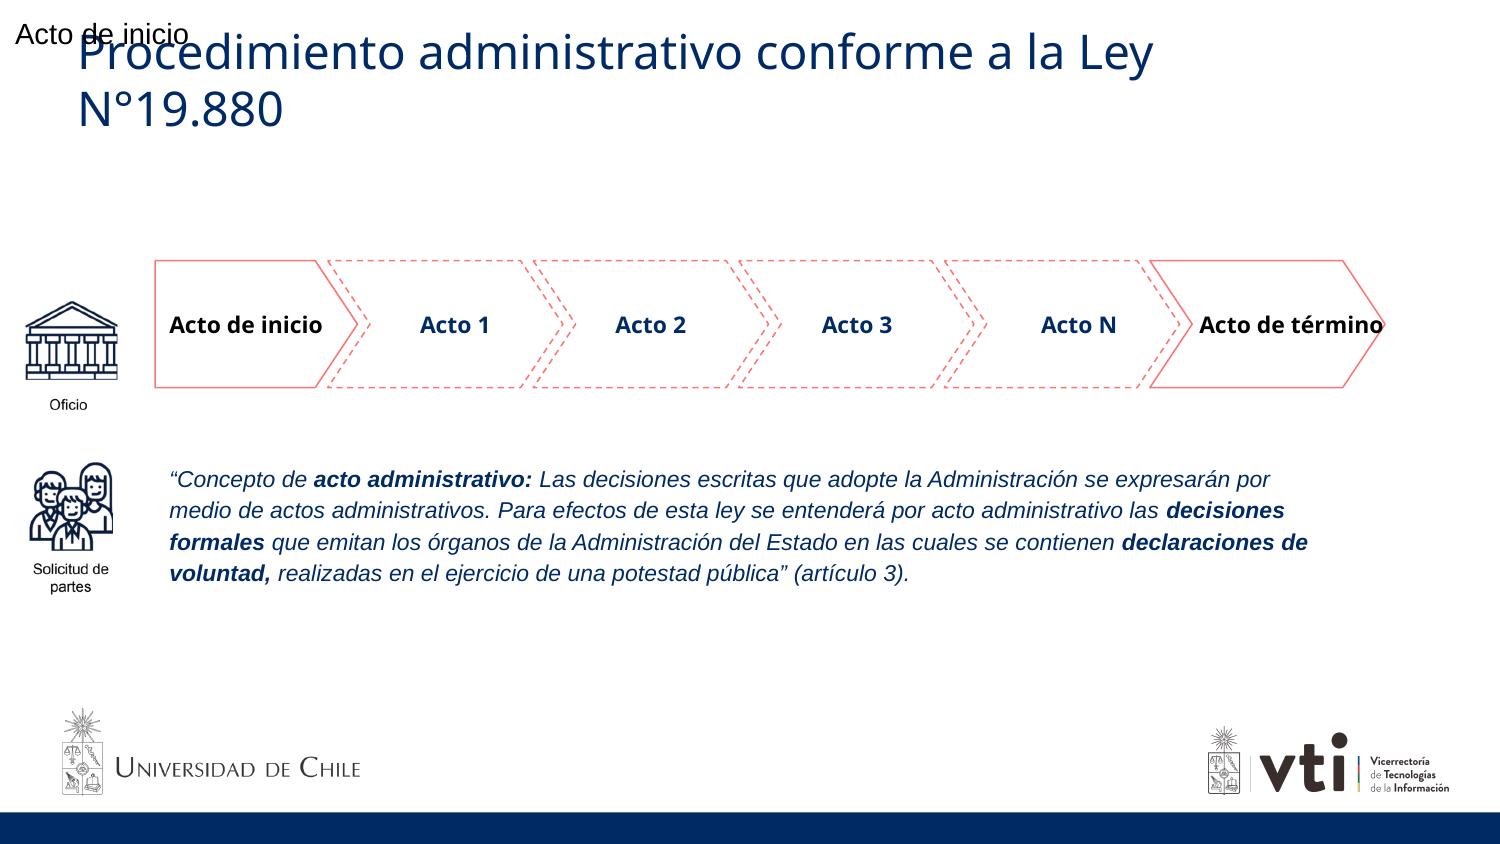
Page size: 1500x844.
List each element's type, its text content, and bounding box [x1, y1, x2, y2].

text_box Acto de inicio [0, 0, 493, 65]
text_box [327, 260, 539, 313]
text_box [951, 289, 974, 359]
text_box [1149, 260, 1361, 312]
text_box Acto de término [1184, 287, 1420, 361]
text_box [155, 361, 333, 388]
text_box [327, 336, 539, 388]
text_box [341, 299, 358, 349]
picture [13, 292, 133, 606]
text_box [533, 260, 764, 388]
text_box Acto de inicio [154, 287, 341, 361]
text_box [738, 260, 950, 299]
picture [1208, 726, 1449, 795]
text_box Acto 3 [764, 287, 951, 361]
text_box [1173, 314, 1180, 334]
text_box Procedimiento administrativo conforme a la Ley N°19.880 [62, 39, 1329, 119]
text_box Acto 2 [558, 287, 744, 361]
text_box [944, 325, 1155, 388]
picture [62, 708, 360, 796]
text_box [549, 303, 558, 346]
text_box [944, 260, 1155, 324]
text_box “Concepto de acto administrativo: Las decisiones escritas que adopte la Administración se expresarán por medio de actos administrativos. Para efectos de esta ley se entenderá por acto administrativo las decisiones formales que emitan los órganos de la Administración del Estado en las cuales se contienen declaraciones de voluntad, realizadas en el ejercicio de una potestad pública” (artículo 3). [154, 445, 1329, 658]
text_box Acto 1 [362, 287, 549, 361]
text_box [155, 260, 333, 287]
text_box [1149, 336, 1361, 388]
text_box Acto N [986, 287, 1173, 361]
text_box [738, 349, 950, 388]
